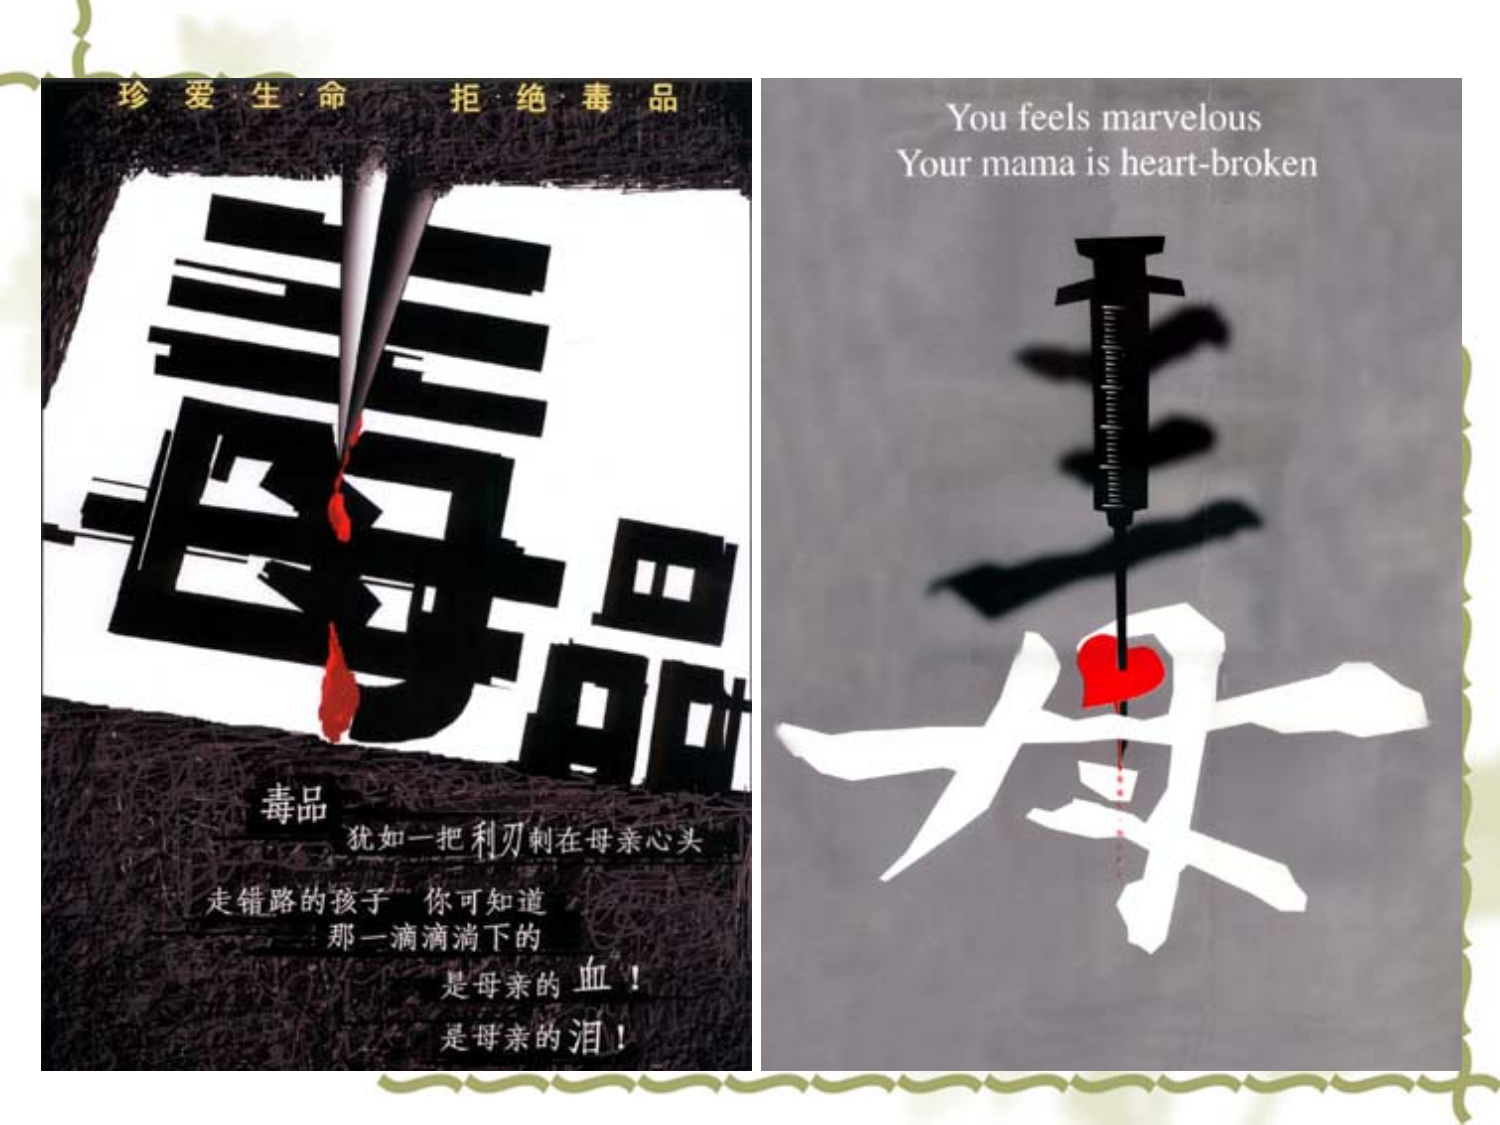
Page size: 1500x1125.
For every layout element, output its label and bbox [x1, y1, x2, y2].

list [761, 78, 1462, 1071]
picture [0, 0, 1500, 1125]
list [41, 78, 752, 1071]
